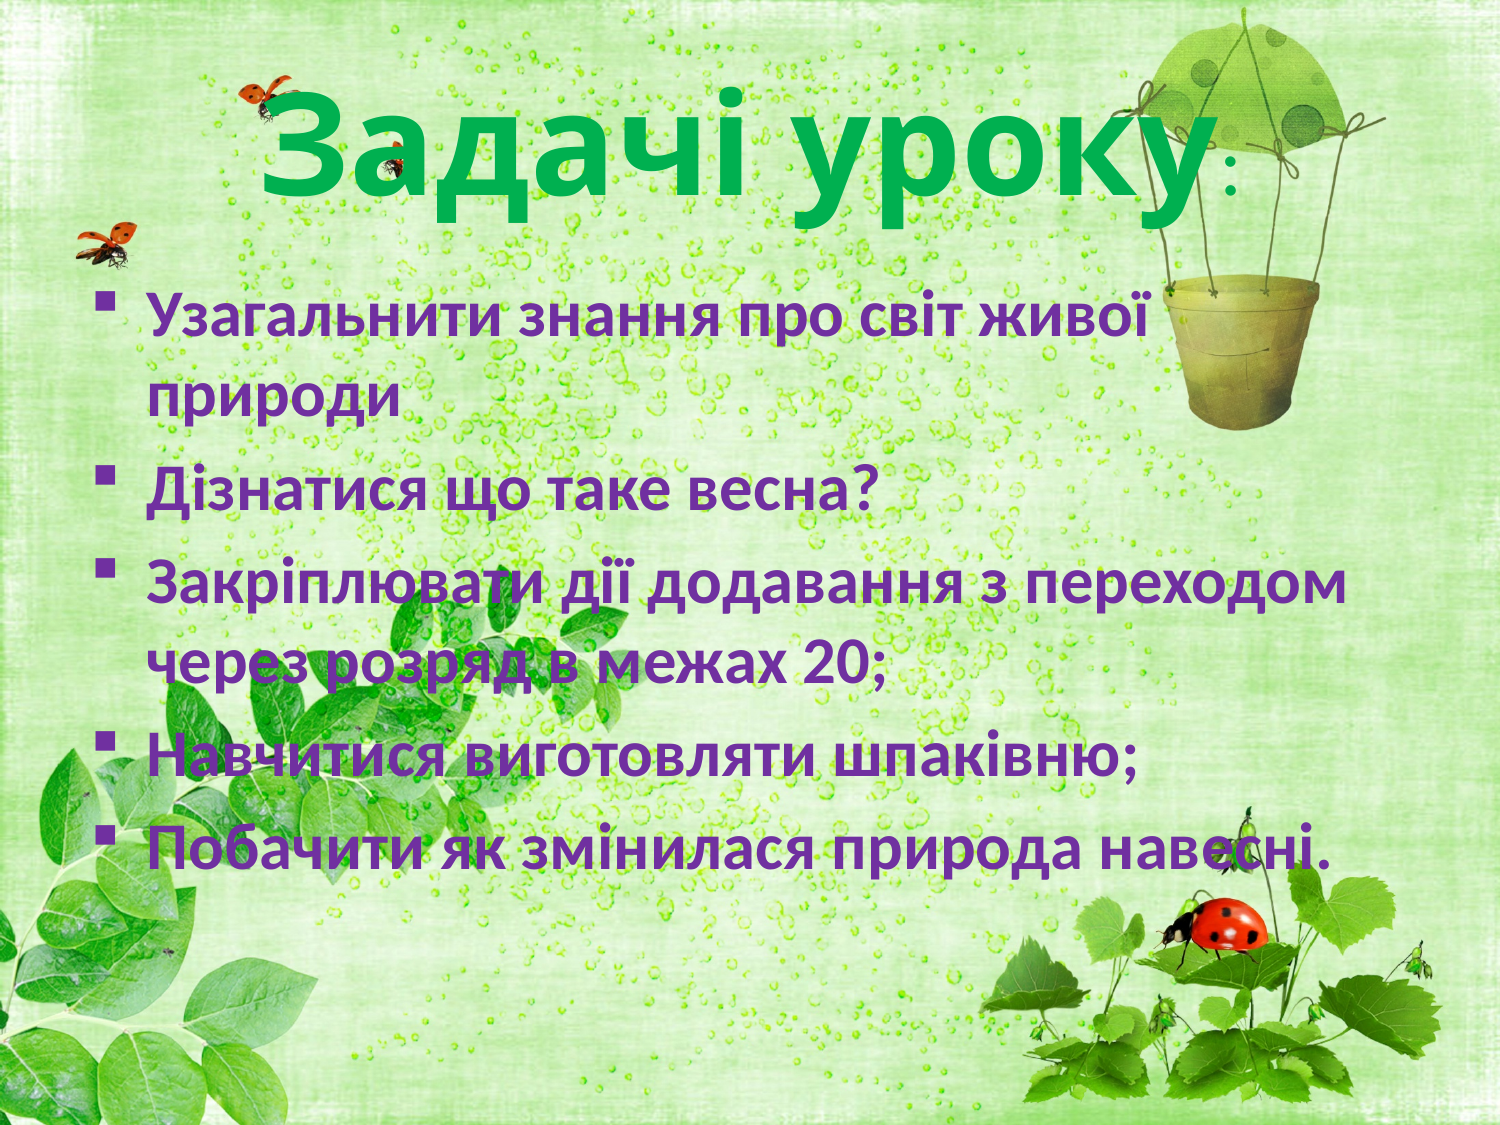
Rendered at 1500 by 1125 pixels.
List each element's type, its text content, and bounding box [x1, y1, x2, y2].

picture [0, 0, 1500, 1125]
list Узагальнити знання про світ живої природи Дізнатися що таке весна? Закріплювати дії додавання з переходом через розряд в межах 20; Навчитися виготовляти шпаківню; Побачити як змінилася природа навесні. [75, 262, 1425, 1005]
title Задачі уроку: [75, 45, 1425, 233]
